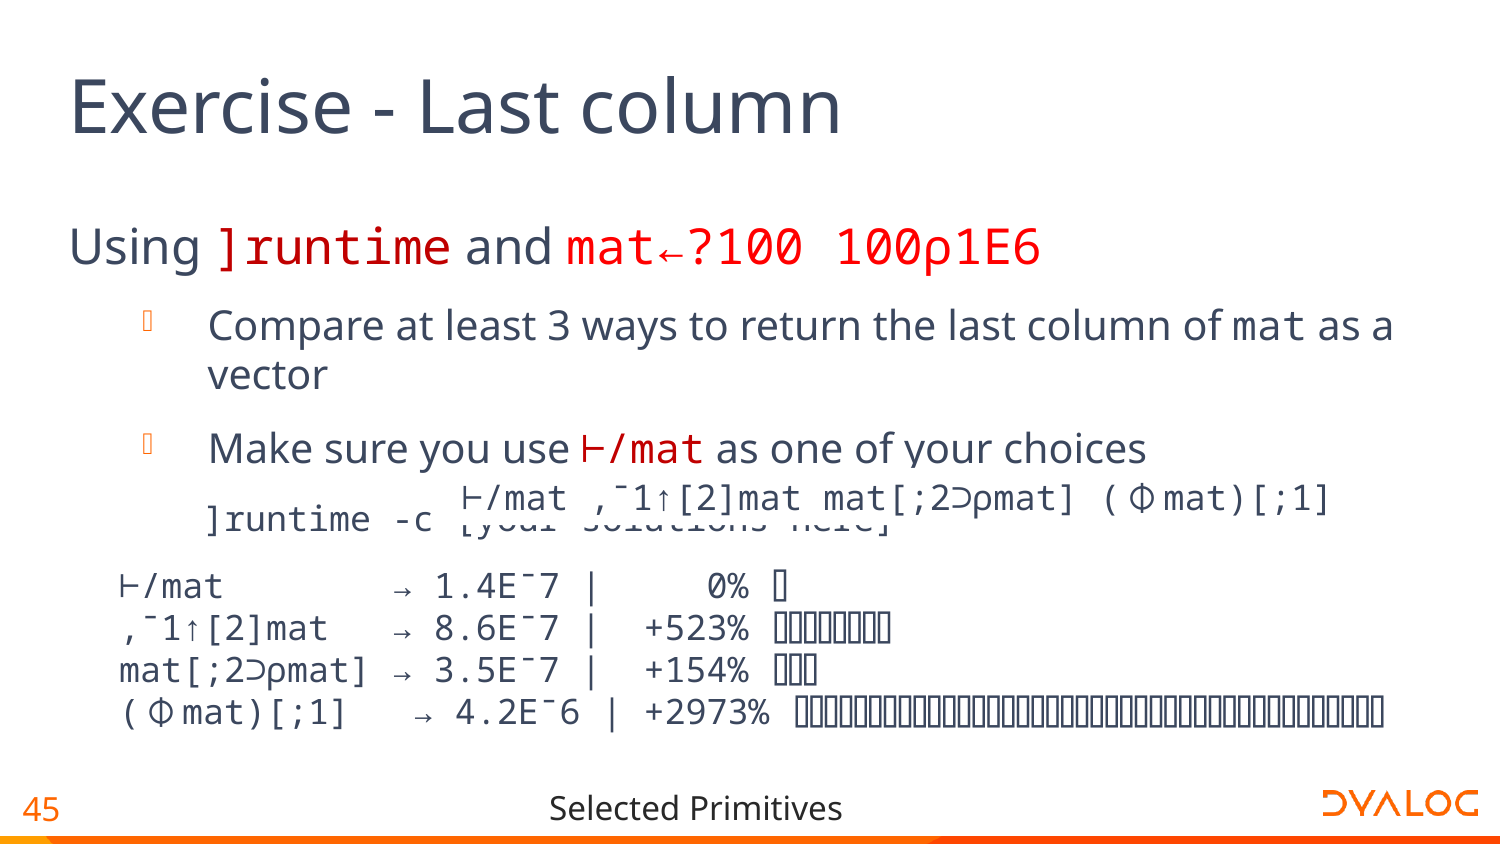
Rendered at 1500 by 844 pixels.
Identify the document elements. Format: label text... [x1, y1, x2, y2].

list Using ]runtime and mat←?100 100⍴1E6 Compare at least 3 ways to return the last column of mat as a vector Make sure you use ⊢/mat as one of your choices ]runtime -c [your solutions here] ⊢/mat → 1.4E¯7 | 0% ⌷ ,¯1↑[2]mat → 8.6E¯7 | +523% ⌷⌷⌷⌷⌷⌷⌷⌷ mat[;2⊃⍴mat] → 3.5E¯7 | +154% ⌷⌷⌷ (⌽mat)[;1] → 4.2E¯6 | +2973% ⌷⌷⌷⌷⌷⌷⌷⌷⌷⌷⌷⌷⌷⌷⌷⌷⌷⌷⌷⌷⌷⌷⌷⌷⌷⌷⌷⌷⌷⌷⌷⌷⌷⌷⌷⌷⌷⌷⌷⌷ [53, 207, 1453, 740]
picture [1323, 790, 1478, 816]
title Exercise - Last column [53, 43, 1453, 157]
picture [0, 836, 1500, 844]
text_box ⊢/mat ,¯1↑[2]mat mat[;2⊃⍴mat] (⌽mat)[;1] [437, 467, 1356, 526]
